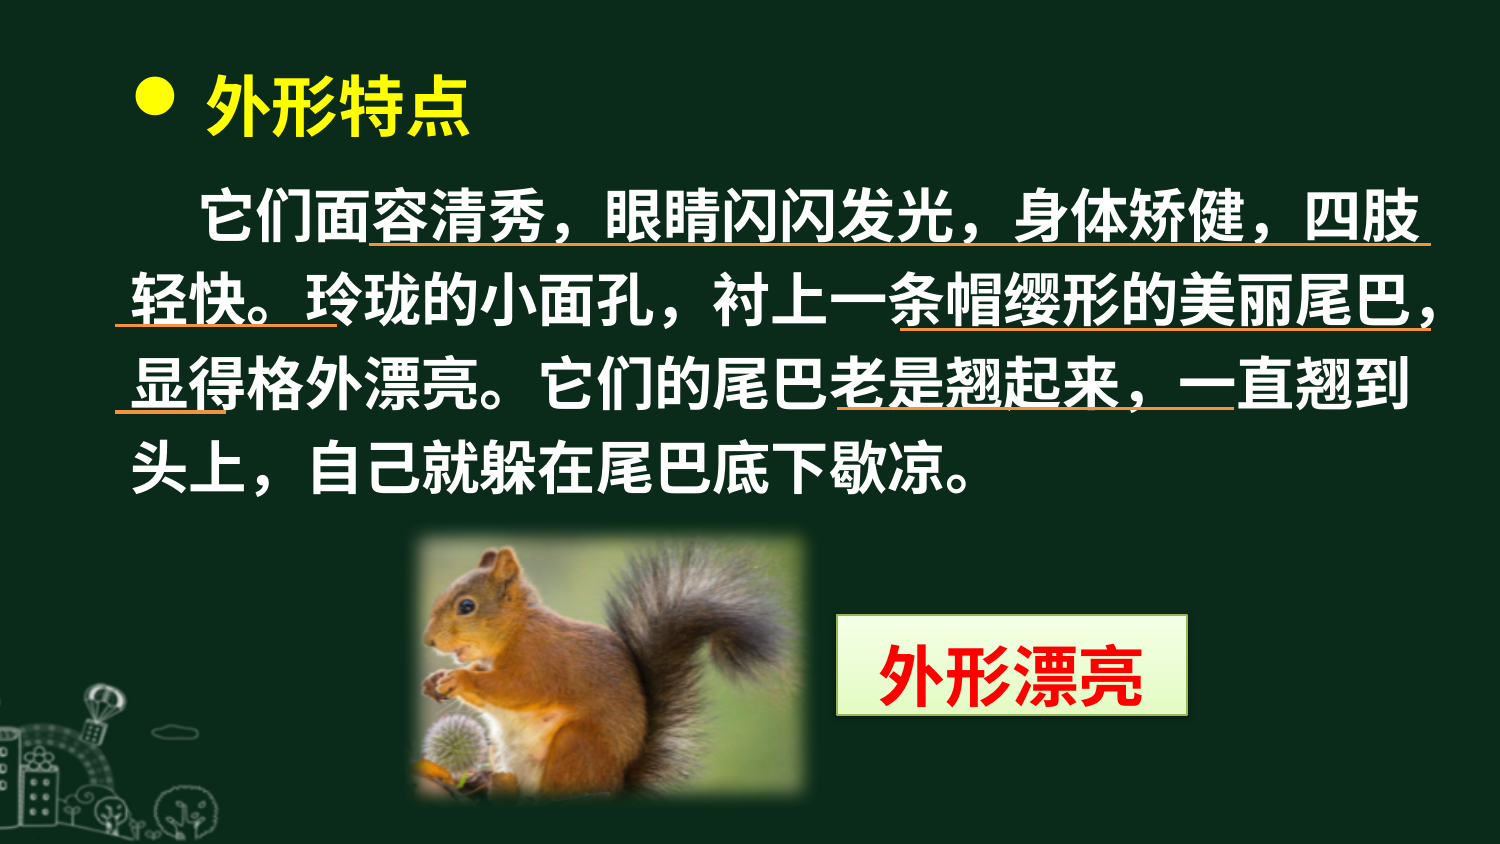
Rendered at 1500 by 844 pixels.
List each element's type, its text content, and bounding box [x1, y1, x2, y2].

text_box 它们面容清秀，眼睛闪闪发光，身体矫健，四肢轻快。玲珑的小面孔，衬上一条帽缨形的美丽尾巴，显得格外漂亮。它们的尾巴老是翘起来，一直翘到头上，自己就躲在尾巴底下歇凉。 [115, 157, 1444, 509]
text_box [401, 519, 1188, 811]
text_box 外形特点 [115, 57, 581, 152]
picture [0, 0, 1500, 844]
